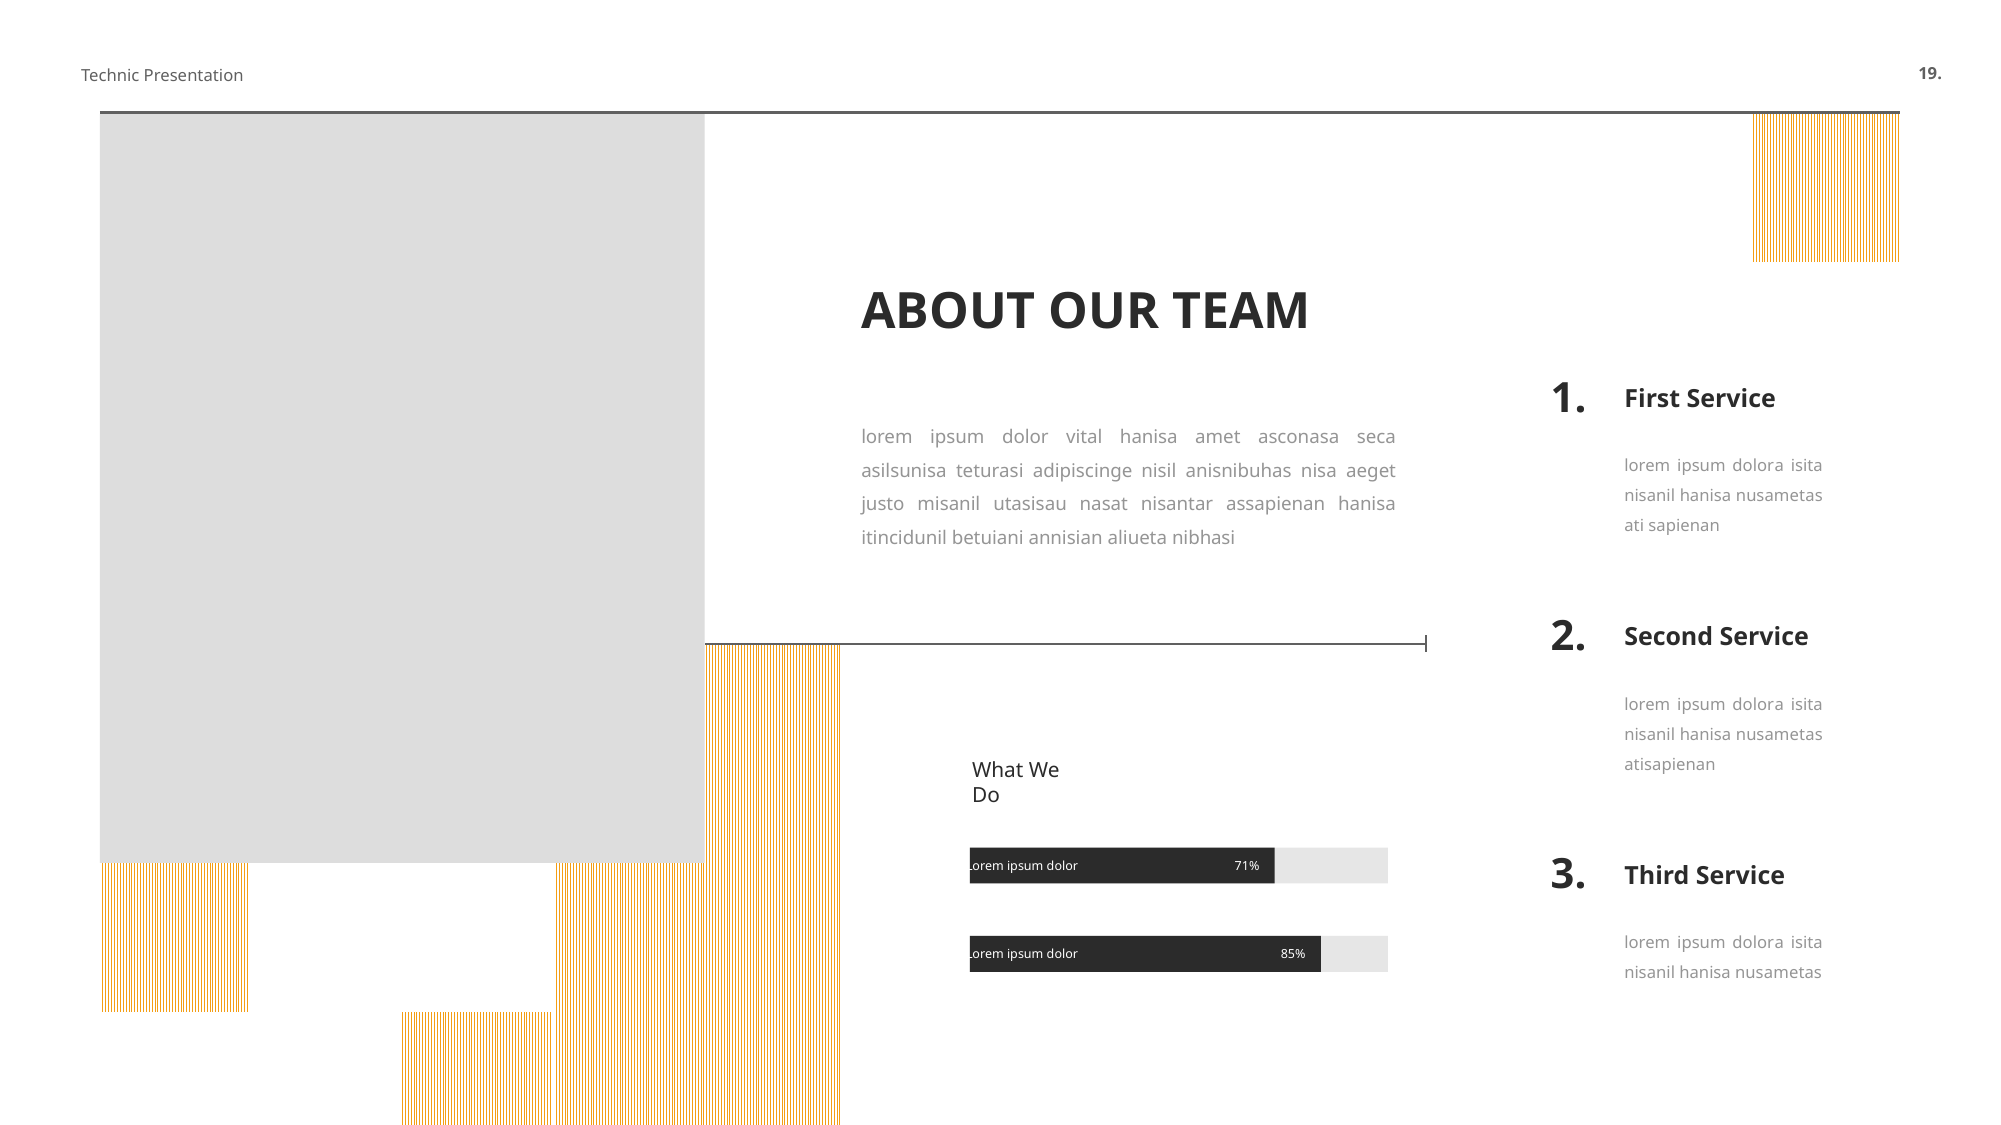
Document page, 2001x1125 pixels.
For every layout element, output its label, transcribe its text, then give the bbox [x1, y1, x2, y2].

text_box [1506, 363, 1871, 541]
text_box What We Do [957, 749, 1086, 815]
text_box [846, 271, 1411, 554]
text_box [1506, 839, 1871, 987]
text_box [704, 635, 1426, 653]
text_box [1506, 601, 1871, 779]
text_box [83, 55, 1918, 93]
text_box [969, 847, 1388, 972]
picture [99, 114, 705, 863]
